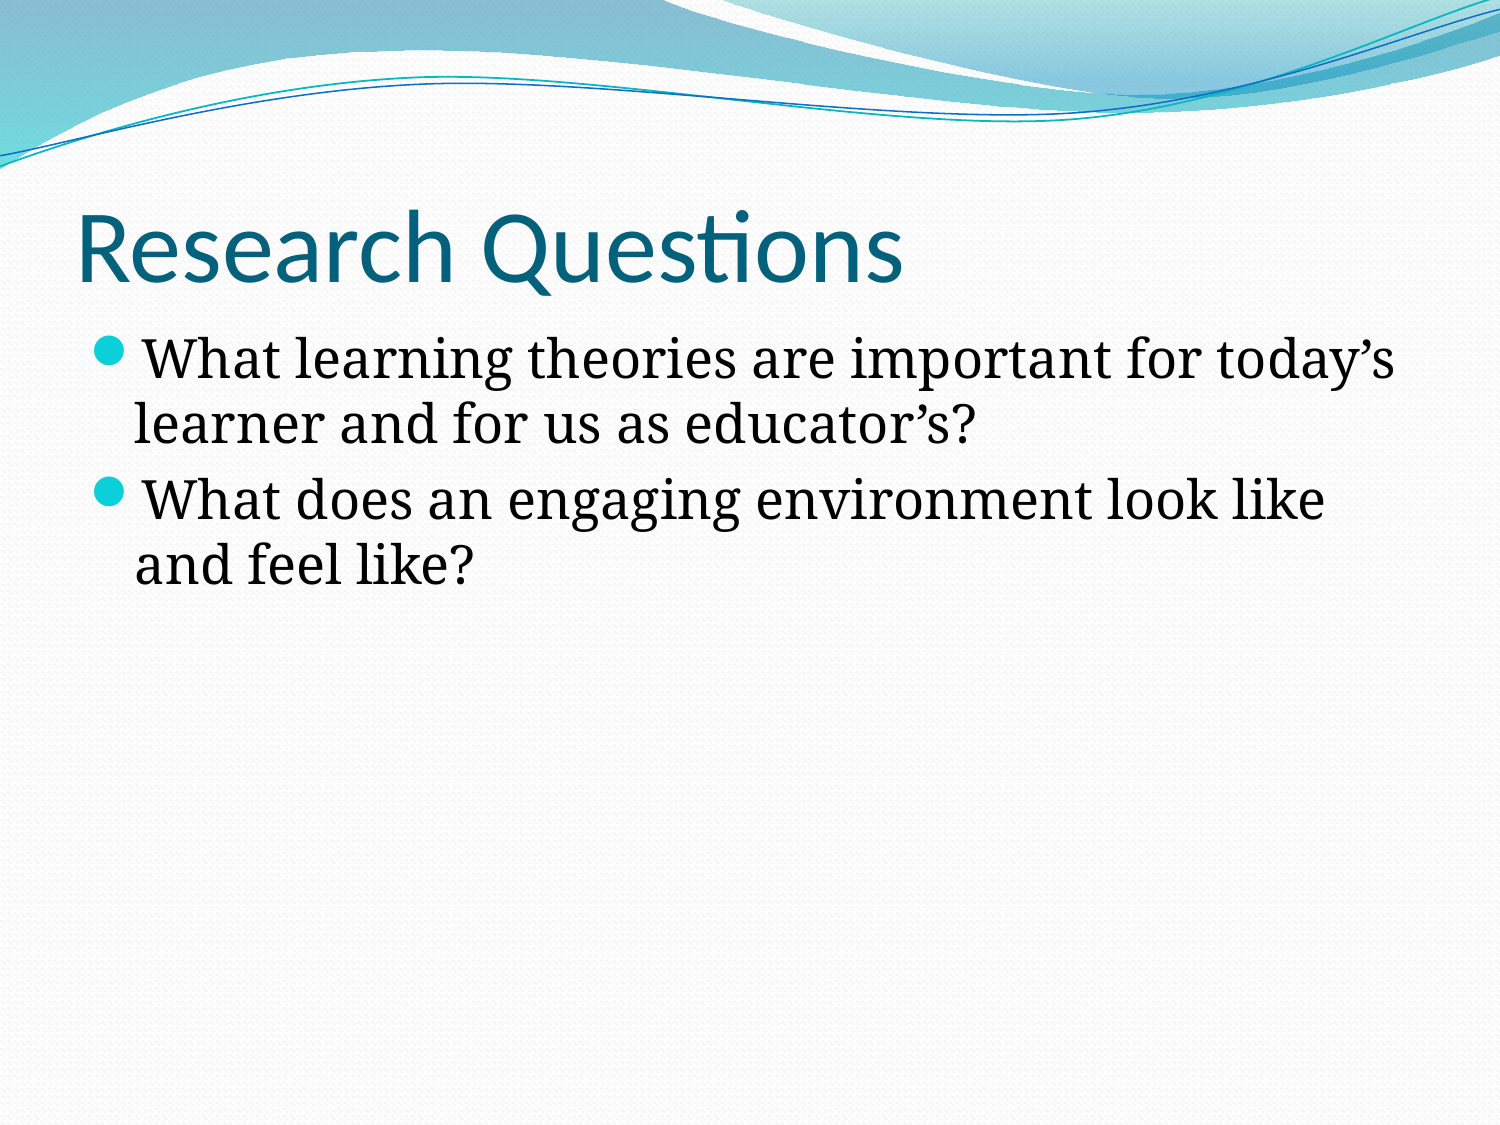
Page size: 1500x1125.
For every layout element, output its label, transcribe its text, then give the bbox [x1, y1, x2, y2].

list What learning theories are important for today’s learner and for us as educator’s? What does an engaging environment look like and feel like? [75, 317, 1425, 1038]
title Research Questions [75, 115, 1425, 303]
